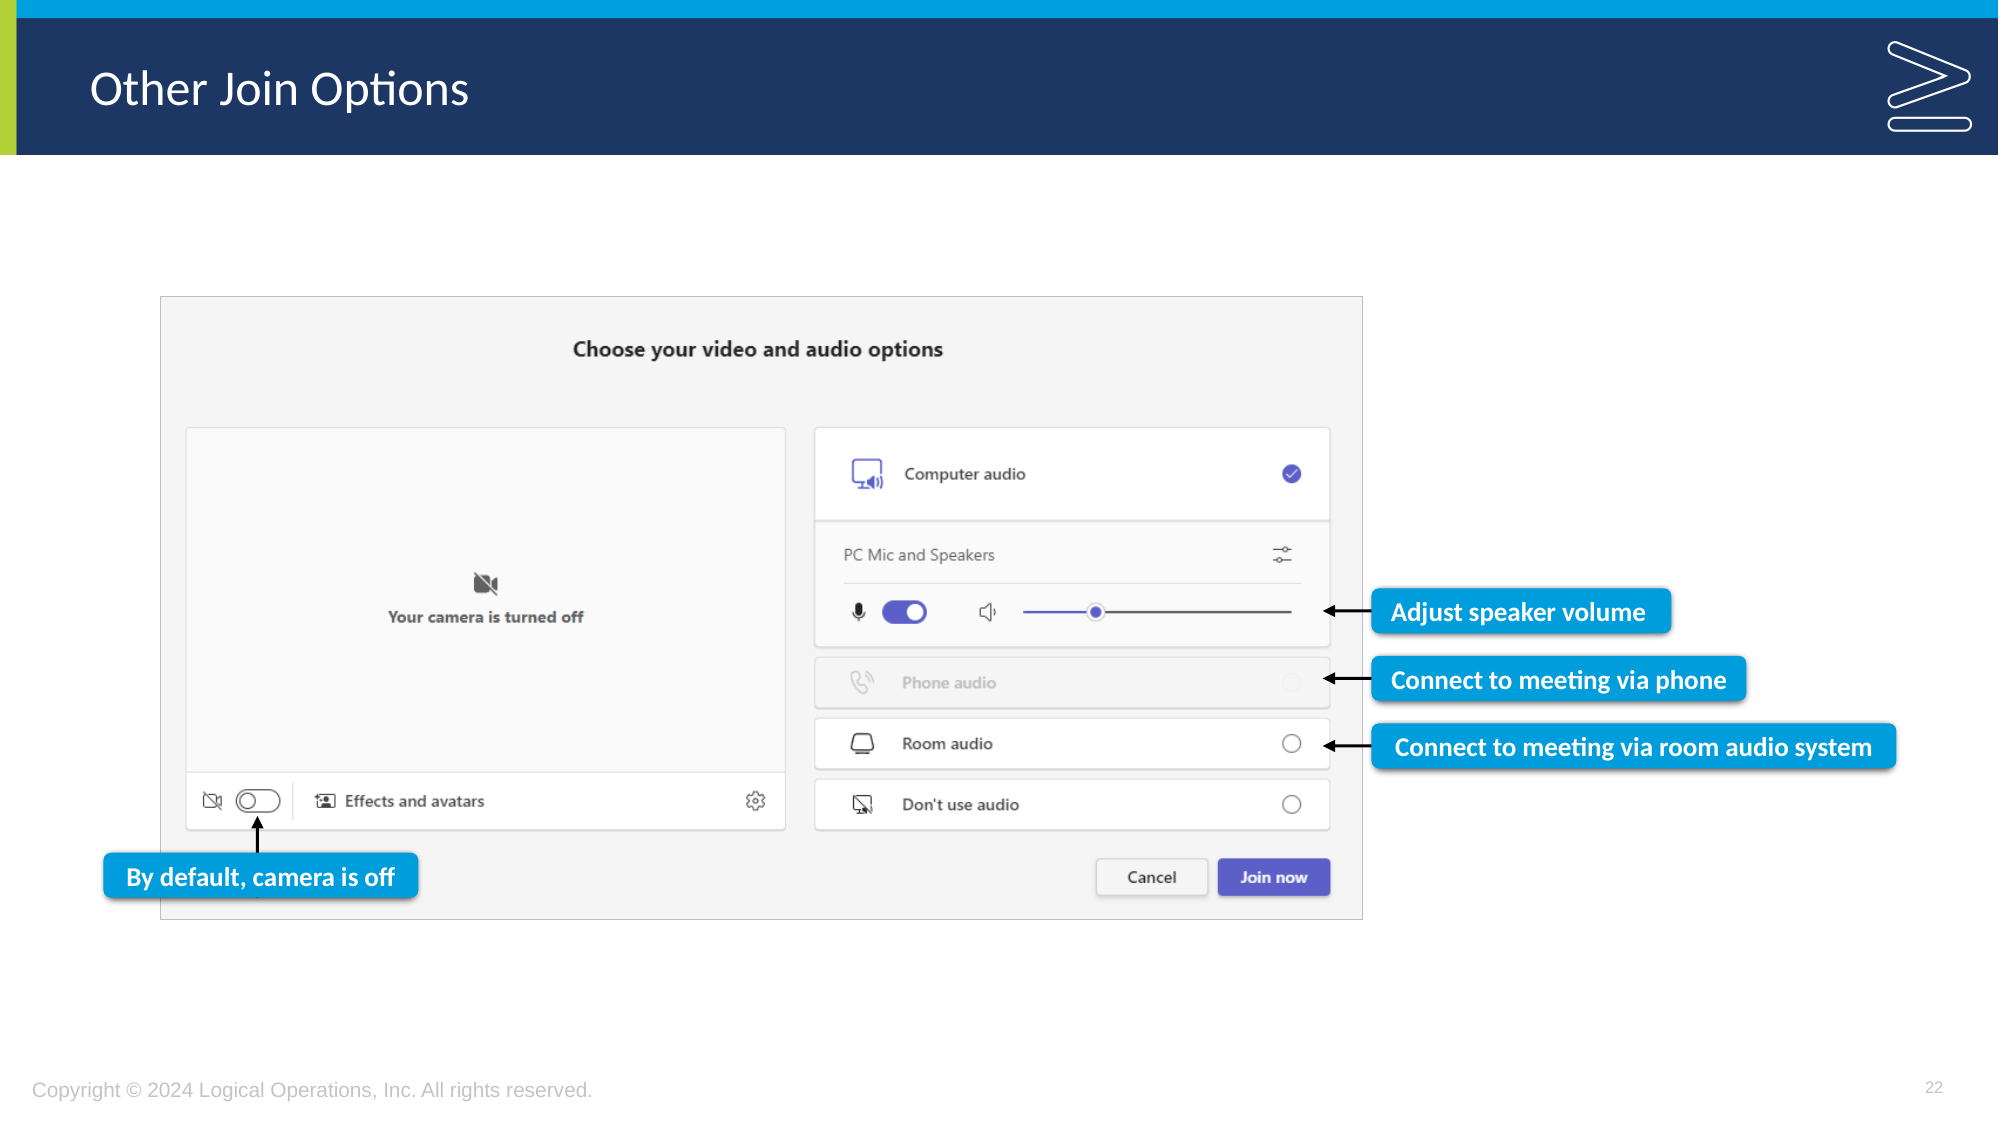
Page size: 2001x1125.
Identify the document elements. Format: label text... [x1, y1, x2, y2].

title Other Join Options [74, 16, 1850, 155]
slide_number 22 [1491, 1057, 1959, 1118]
picture [0, 0, 74, 155]
picture [1850, 19, 1998, 155]
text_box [103, 295, 1897, 920]
